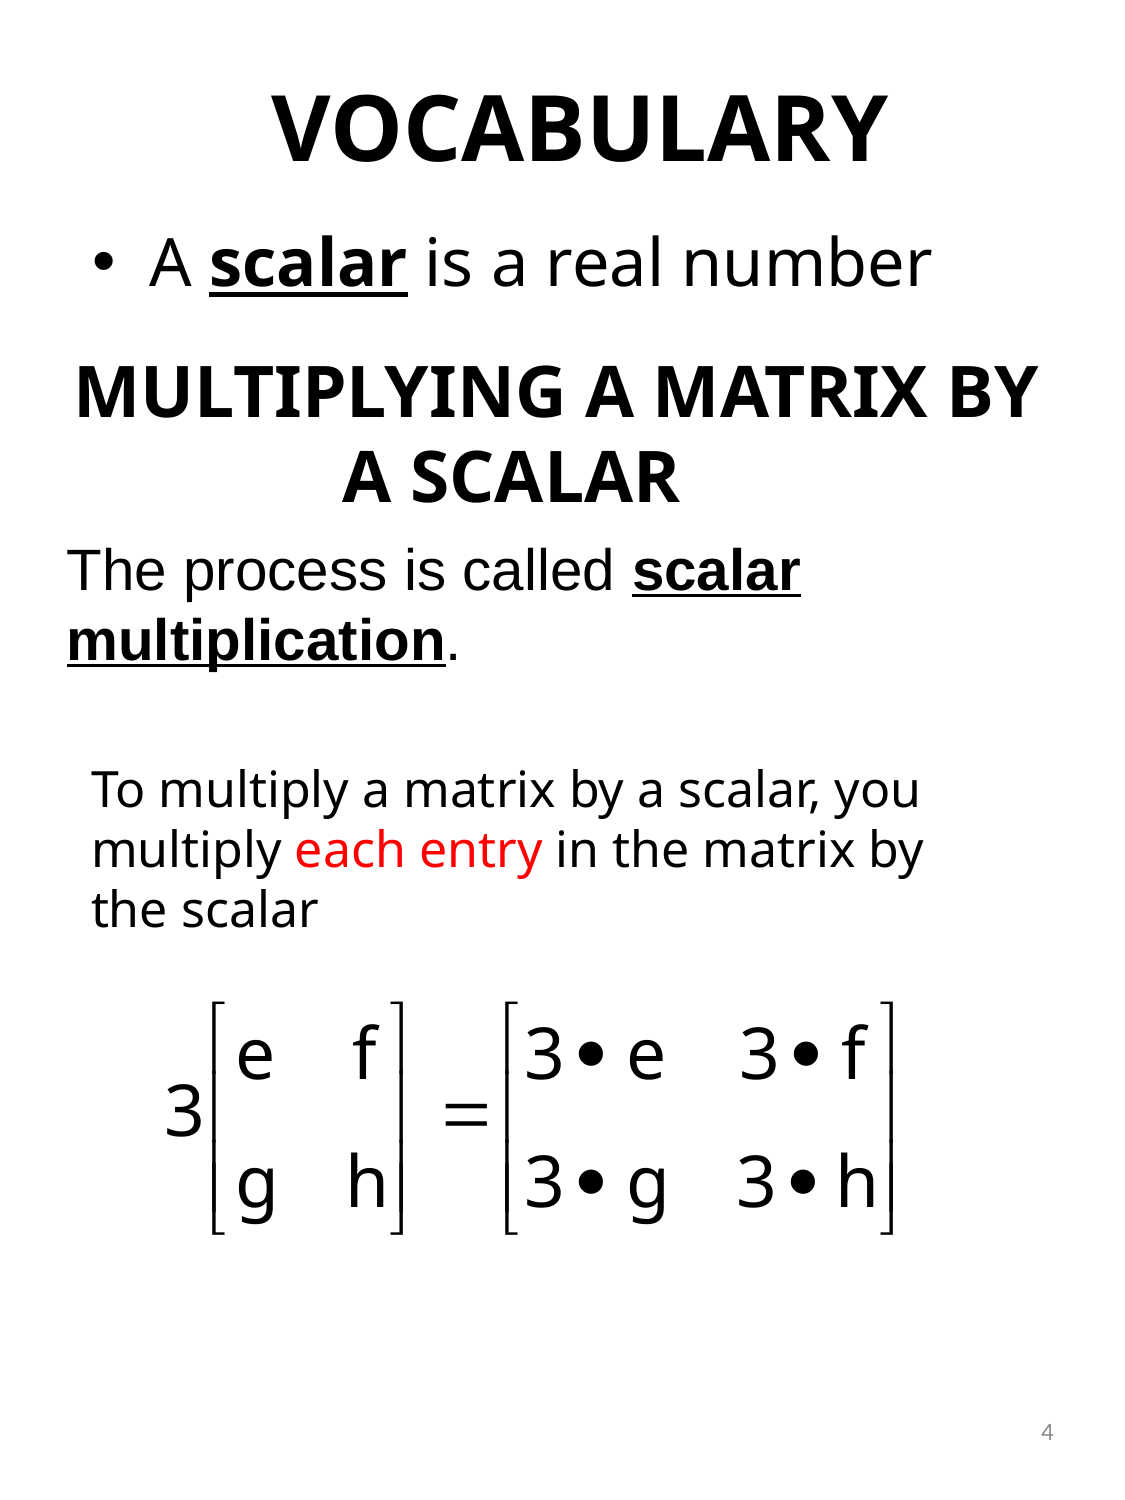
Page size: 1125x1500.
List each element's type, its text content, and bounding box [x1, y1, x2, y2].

title VOCABULARY [73, 1, 1087, 250]
slide_number 4 [806, 1390, 1069, 1471]
text_box The process is called scalar multiplication. [52, 524, 1025, 680]
text_box To multiply a matrix by a scalar, you multiply each entry in the matrix by the scalar [76, 749, 1025, 945]
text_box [157, 987, 920, 1251]
text_box MULTIPLYING A MATRIX BY A SCALAR [50, 337, 1063, 525]
list A scalar is a real number [78, 212, 1091, 338]
